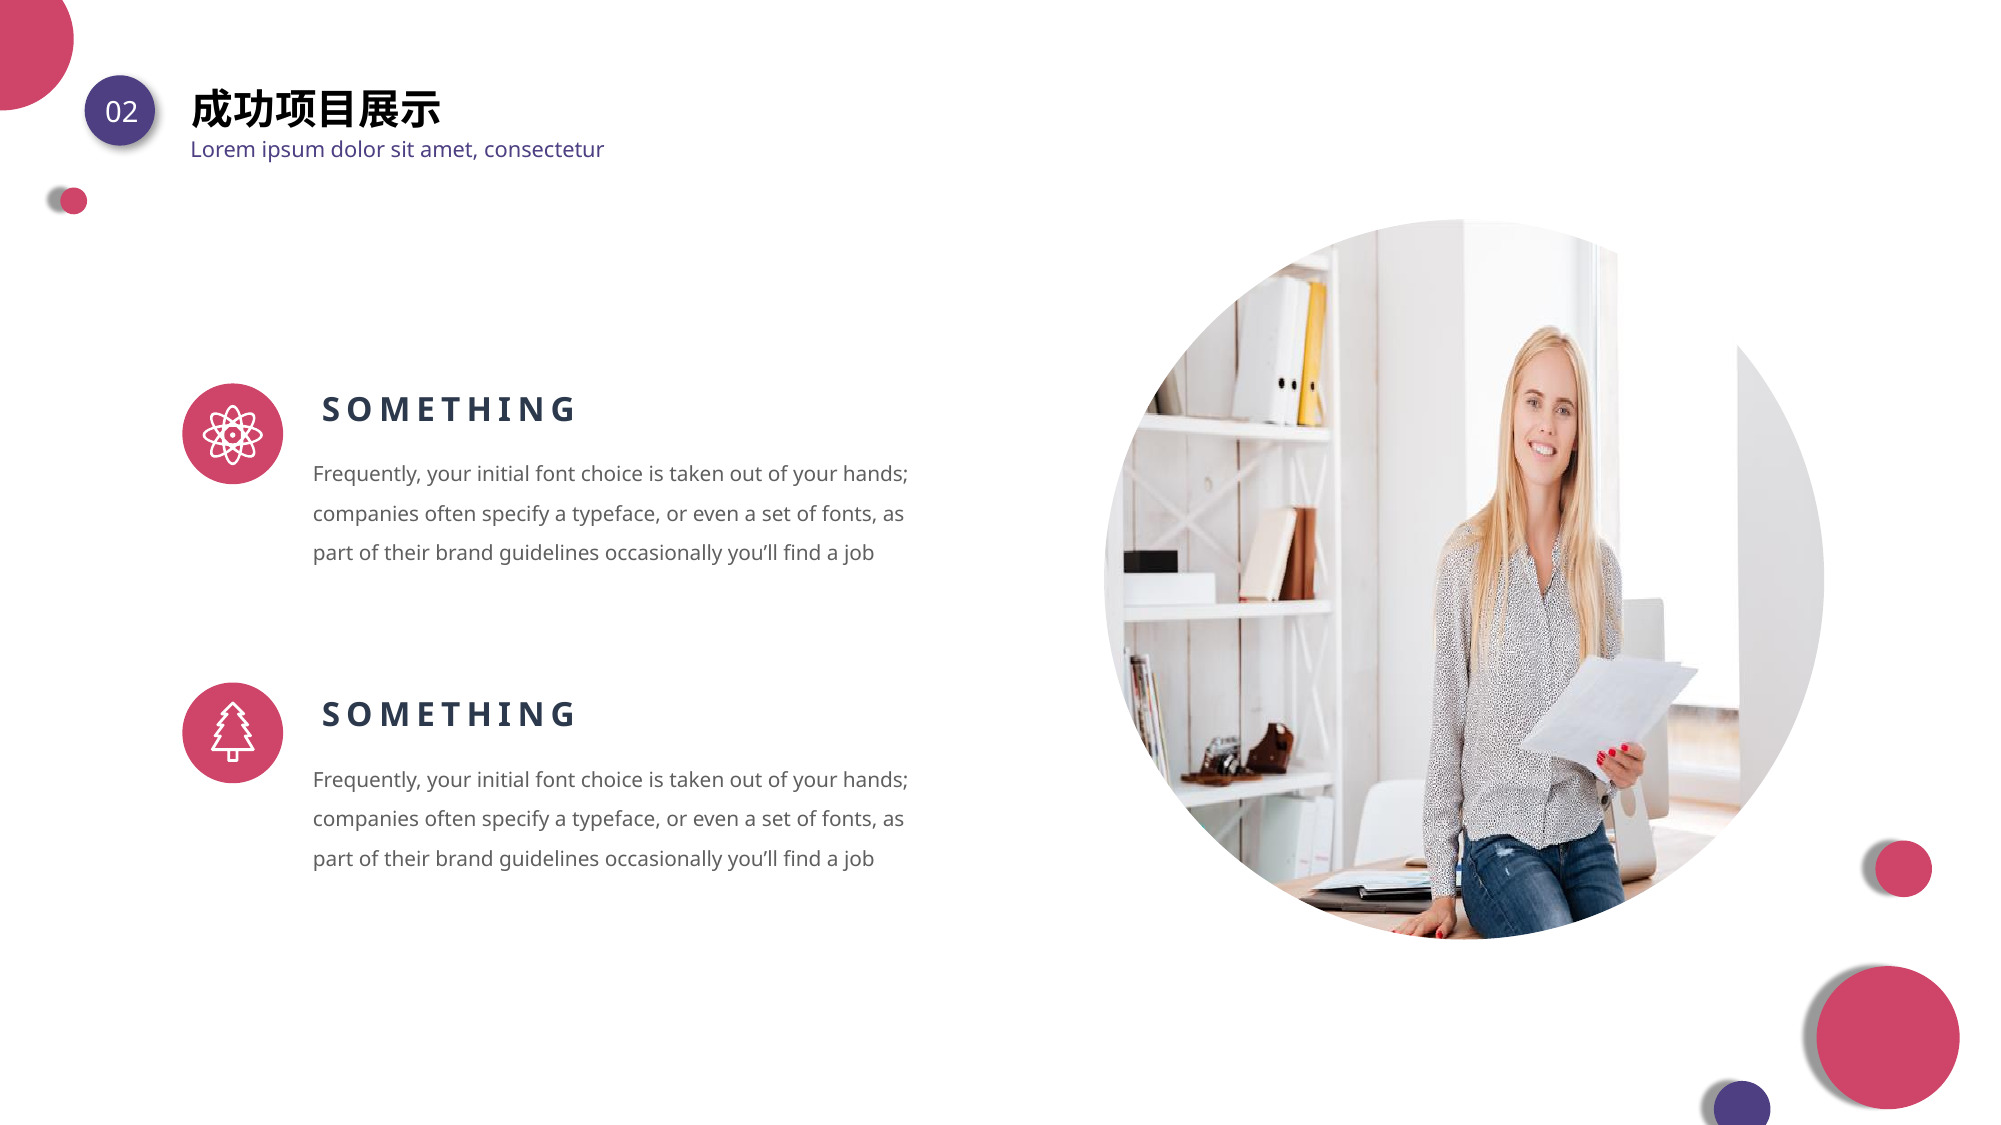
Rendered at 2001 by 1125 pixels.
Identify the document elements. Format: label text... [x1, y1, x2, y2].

text_box [1103, 218, 1826, 941]
text_box [59, 186, 89, 216]
text_box [210, 701, 255, 762]
text_box [1712, 1079, 1772, 1125]
text_box [95, 137, 145, 147]
text_box 02 [90, 86, 183, 137]
text_box Lorem ipsum dolor sit amet, consectetur [175, 127, 733, 169]
text_box SOMETHING [307, 380, 591, 436]
text_box SOMETHING [307, 685, 591, 741]
text_box [93, 74, 147, 86]
text_box [202, 404, 263, 466]
text_box Frequently, your initial font choice is taken out of your hands; companies often specify a typeface, or even a set of fonts, as part of their brand guidelines occasionally you’ll find a job [294, 742, 961, 880]
text_box [1815, 965, 1961, 1111]
text_box [0, 0, 75, 112]
text_box [181, 382, 285, 486]
text_box [83, 89, 90, 131]
text_box Frequently, your initial font choice is taken out of your hands; companies often specify a typeface, or even a set of fonts, as part of their brand guidelines occasionally you’ll find a job [294, 437, 961, 574]
text_box [181, 681, 285, 785]
text_box 成功项目展示 [176, 75, 458, 127]
text_box [1874, 839, 1934, 899]
